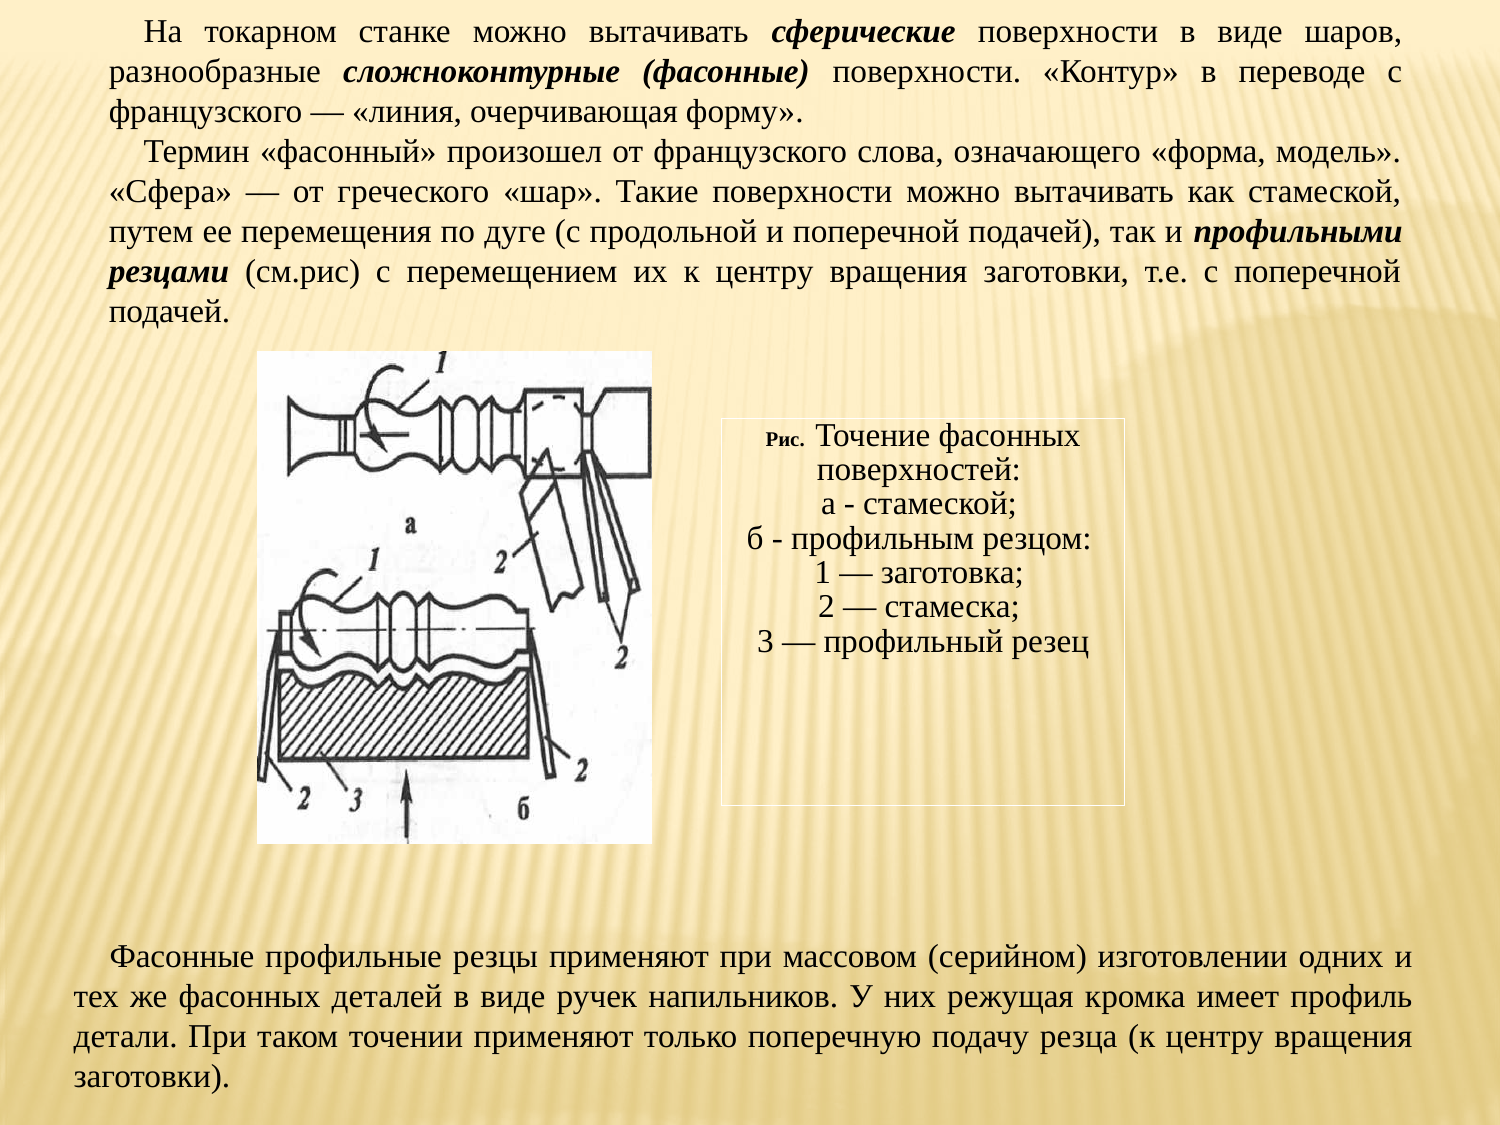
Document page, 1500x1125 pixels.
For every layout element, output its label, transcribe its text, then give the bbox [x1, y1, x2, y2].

text_box Фасонные профильные резцы применяют при массовом (серийном) изготовлении одних и тех же фасонных деталей в виде ручек напильников. У них режущая кромка имеет профиль детали. При таком точении применяют только поперечную подачу резца (к центру вращения заготовки). [58, 926, 1430, 1102]
text_box На токарном станке можно вытачивать сферические поверхности в виде шаров, разнообразные сложноконтурные (фасонные) поверхности. «Контур» в переводе с французского — «линия, очерчивающая форму». Термин «фасонный» произошел от французского слова, означающего «форма, модель». «Сфера» — от греческого «шар». Такие поверхности можно вытачивать как стамеской, путем ее перемещения по дуге (с продольной и поперечной подачей), так и профильными резцами (см.рис) с перемещением их к центру вращения заготовки, т.е. с поперечной подачей. [93, 1, 1418, 337]
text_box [257, 351, 1126, 844]
